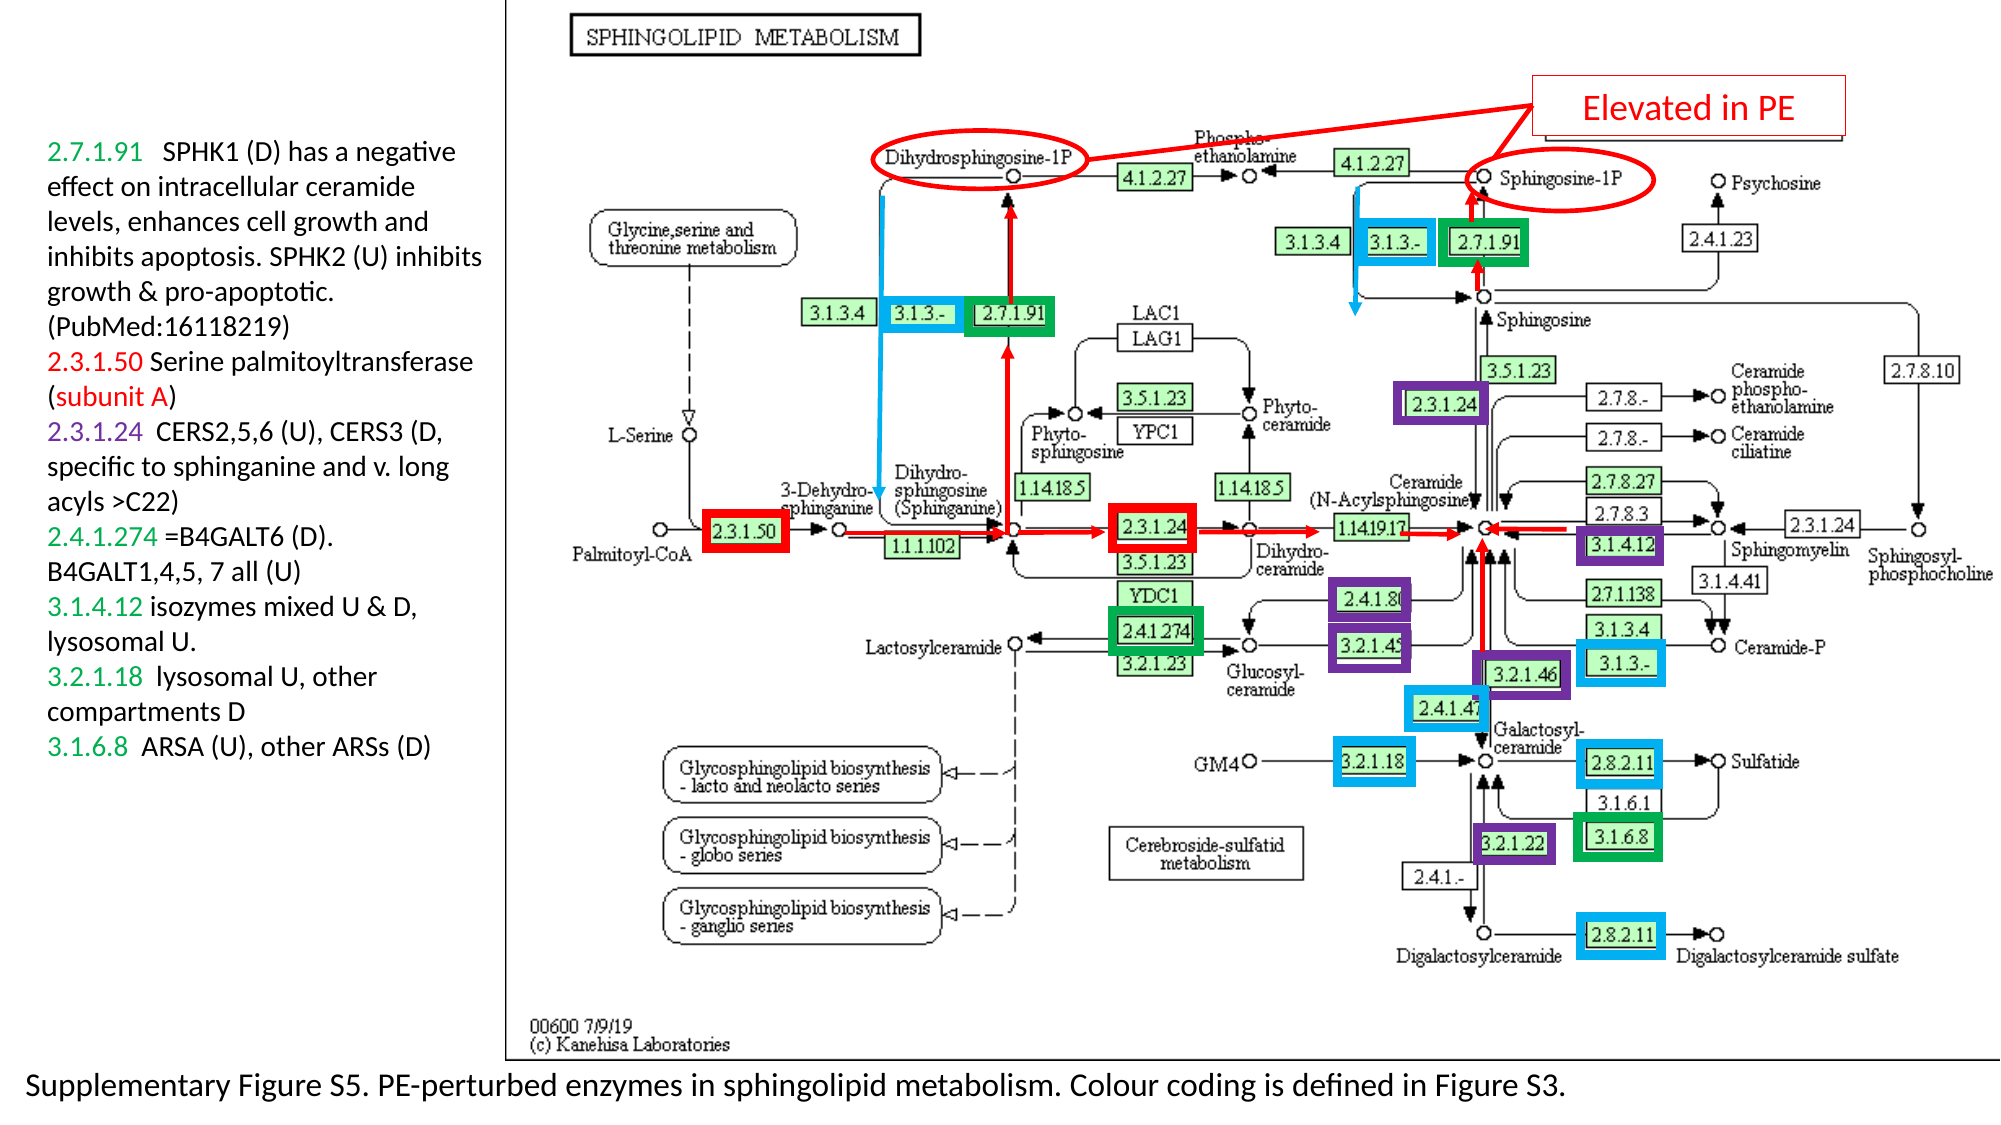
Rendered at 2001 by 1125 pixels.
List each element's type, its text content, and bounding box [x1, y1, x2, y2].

text_box Supplementary Figure S5. PE-perturbed enzymes in sphingolipid metabolism. Colour coding is defined in Figure S3. [10, 1060, 1978, 1125]
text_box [505, 0, 2000, 1061]
text_box 2.7.1.91 SPHK1 (D) has a negative effect on intracellular ceramide levels, enhances cell growth and inhibits apoptosis. SPHK2 (U) inhibits growth & pro-apoptotic. (PubMed:16118219) 2.3.1.50 Serine palmitoyltransferase (subunit A) 2.3.1.24 CERS2,5,6 (U), CERS3 (D, specific to sphinganine and v. long acyls >C22) 2.4.1.274 =B4GALT6 (D). B4GALT1,4,5, 7 all (U) 3.1.4.12 isozymes mixed U & D, lysosomal U. 3.2.1.18 lysosomal U, other compartments D 3.1.6.8 ARSA (U), other ARSs (D) [32, 125, 500, 770]
